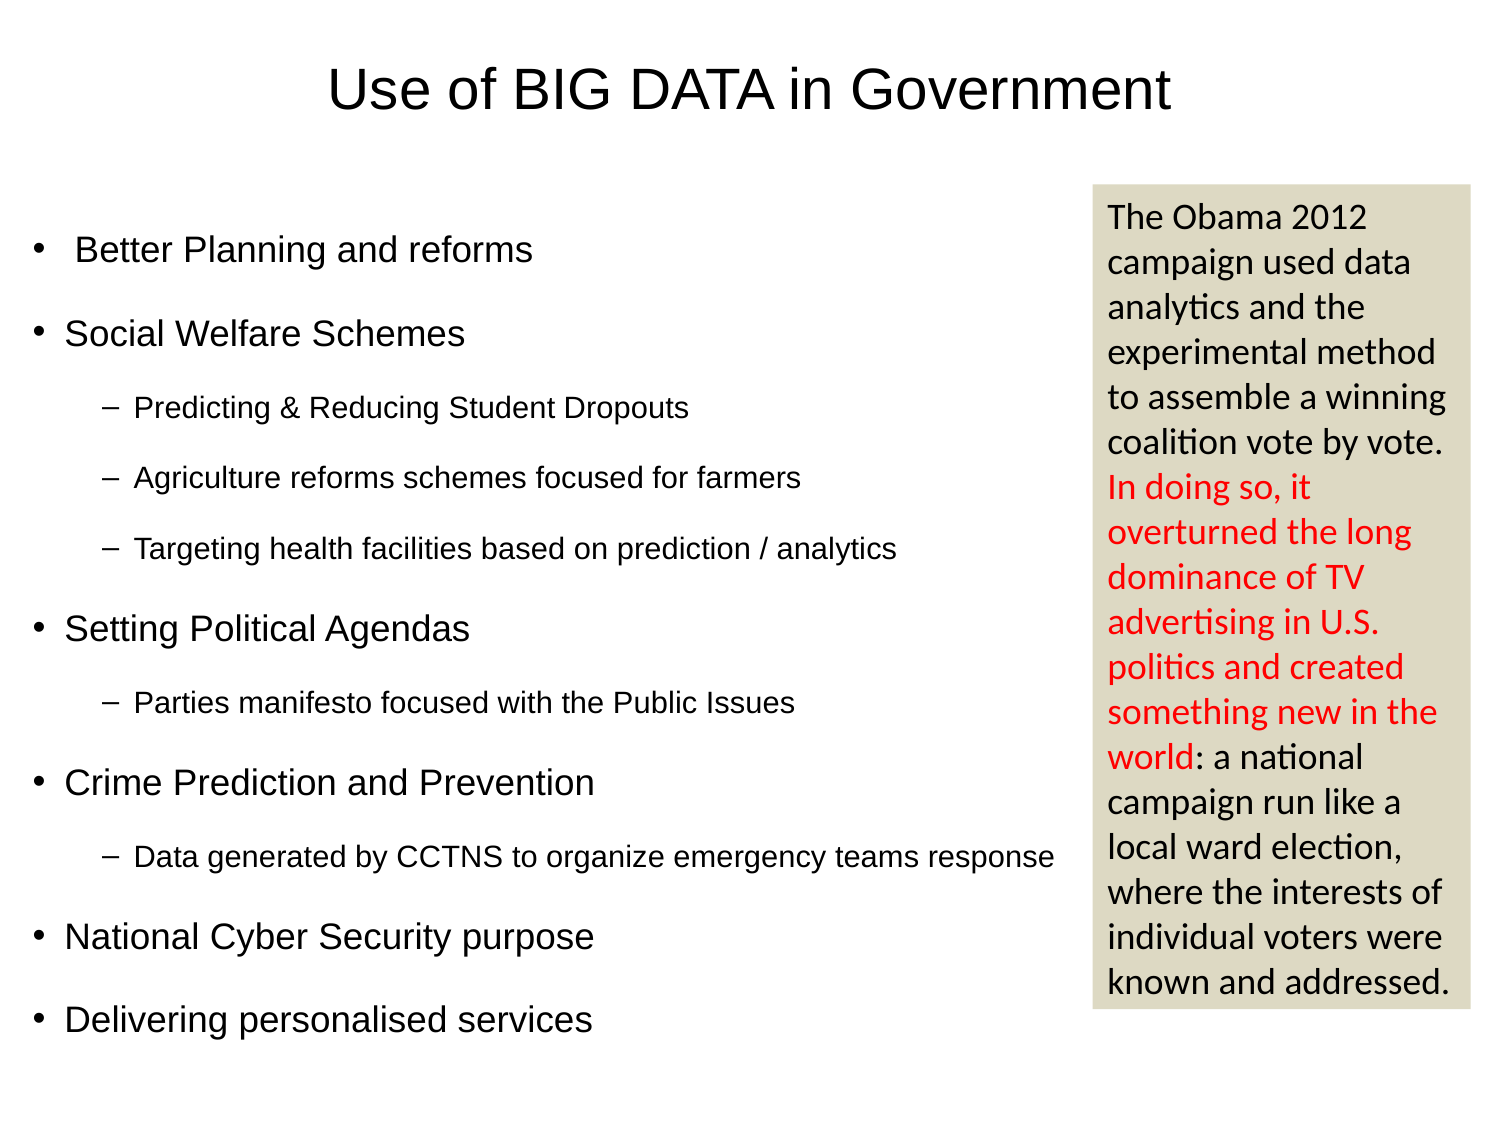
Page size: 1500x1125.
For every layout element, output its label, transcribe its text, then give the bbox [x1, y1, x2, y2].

title Use of BIG DATA in Government [75, 0, 1425, 173]
text_box The Obama 2012 campaign used data analytics and the experimental method to assemble a winning coalition vote by vote. In doing so, it overturned the long dominance of TV advertising in U.S. politics and created something new in the world: a national campaign run like a local ward election, where the interests of individual voters were known and addressed. [1092, 184, 1471, 1010]
list Better Planning and reforms Social Welfare Schemes Predicting & Reducing Student Dropouts Agriculture reforms schemes focused for farmers Targeting health facilities based on prediction / analytics Setting Political Agendas Parties manifesto focused with the Public Issues Crime Prediction and Prevention Data generated by CCTNS to organize emergency teams response National Cyber Security purpose Delivering personalised services [17, 196, 1081, 1094]
